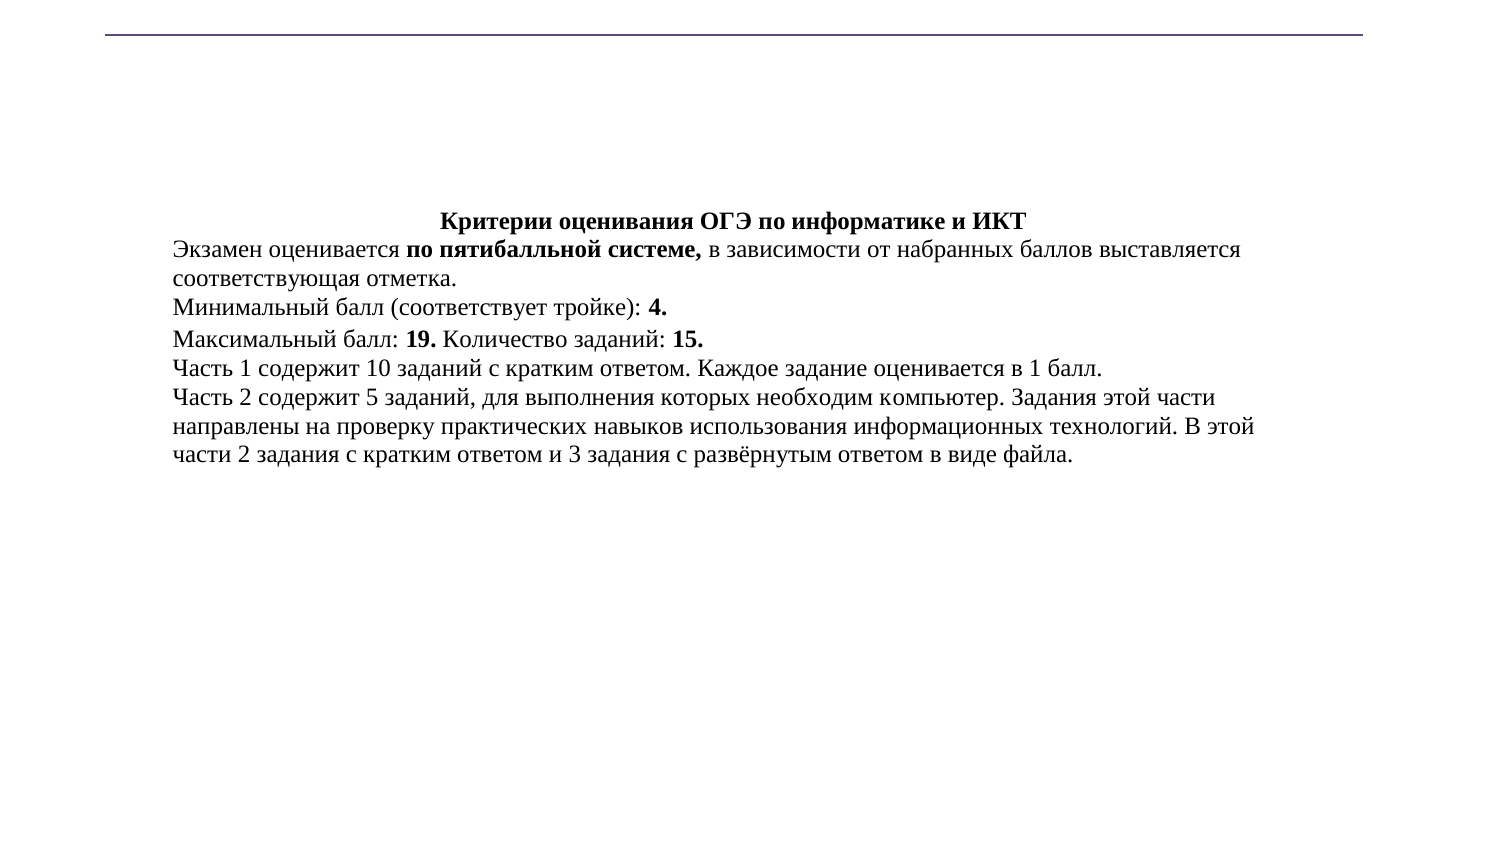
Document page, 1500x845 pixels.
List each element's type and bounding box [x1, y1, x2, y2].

picture [172, 206, 1297, 470]
